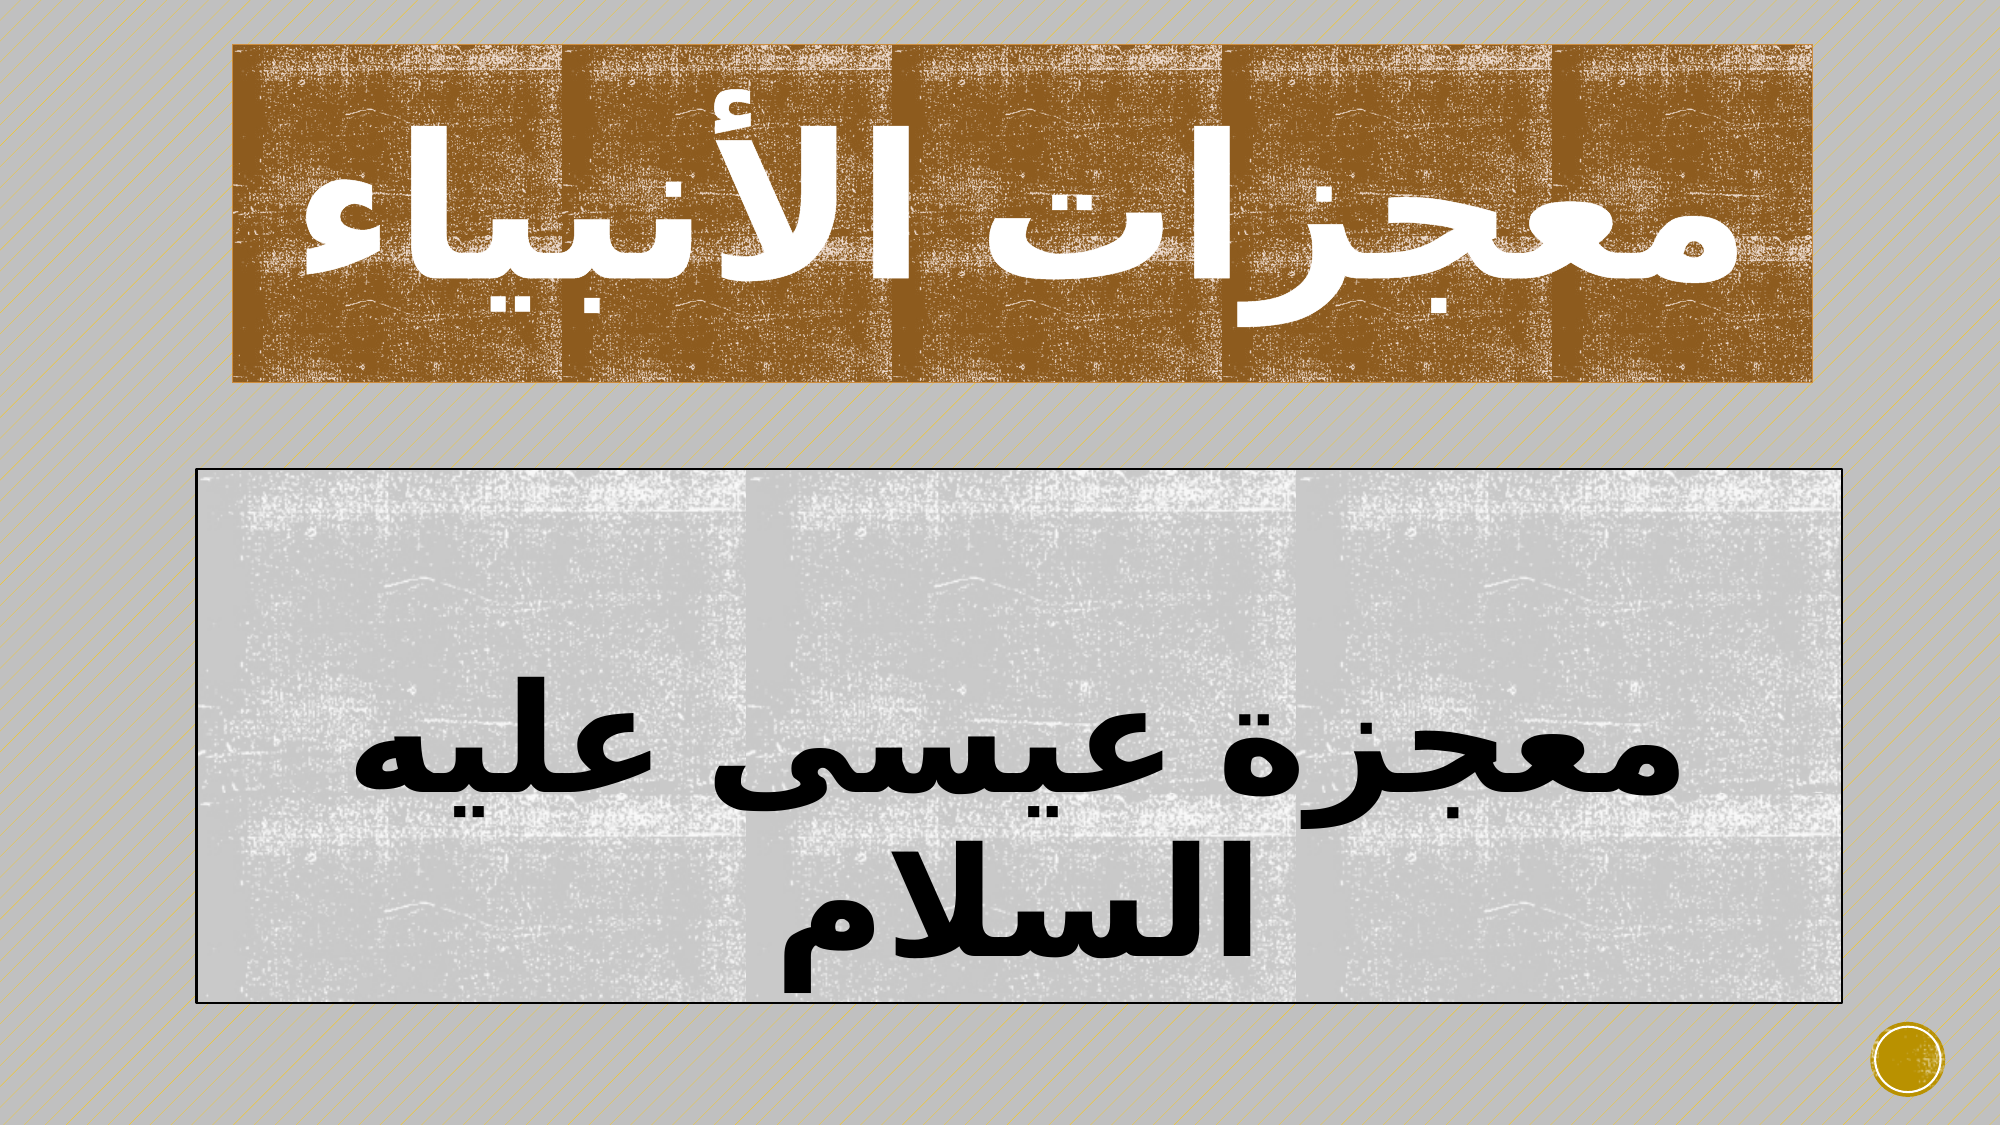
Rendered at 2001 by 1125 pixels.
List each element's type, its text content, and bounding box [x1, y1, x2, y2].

title معجزات الأنبياء [232, 44, 1813, 383]
list معجزة عيسى عليه السلام [195, 468, 1843, 1004]
